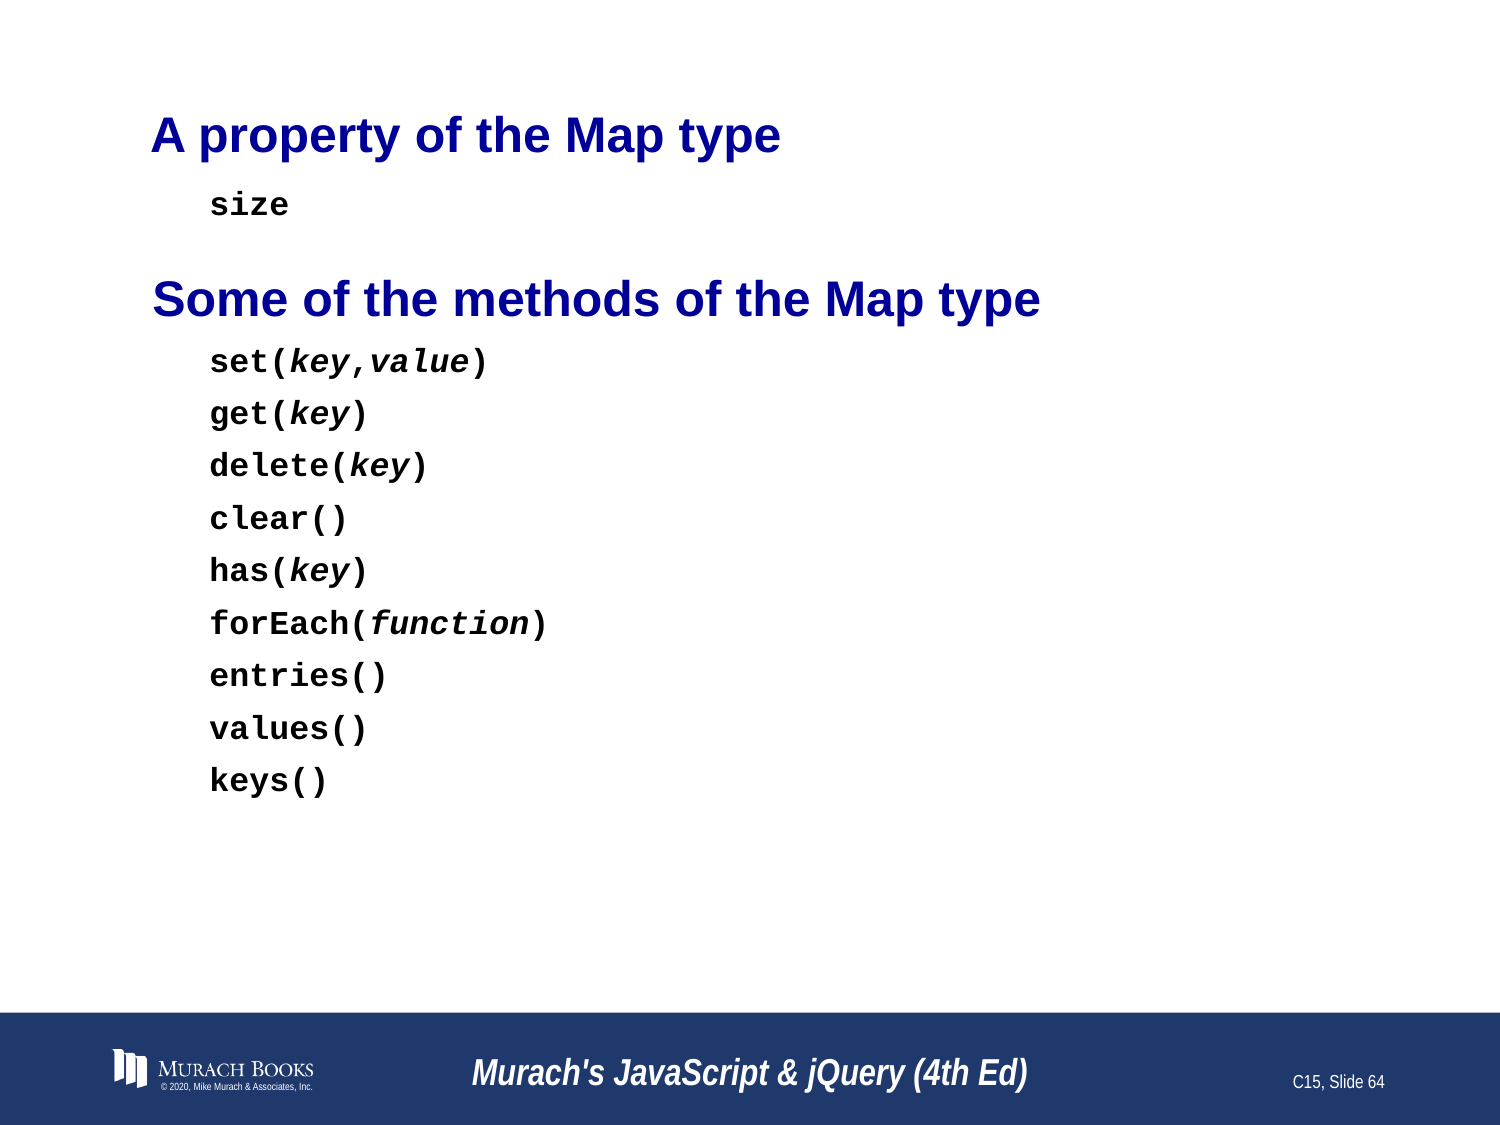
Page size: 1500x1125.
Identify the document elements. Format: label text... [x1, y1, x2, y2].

slide_number Murach's JavaScript & jQuery (4th Ed) [463, 1025, 1050, 1100]
list size Some of the methods of the Map type set(key,value) get(key) delete(key) clear() has(key) forEach(function) entries() values() keys() [137, 174, 1350, 975]
footer © 2020, Mike Murach & Associates, Inc. [12, 1025, 463, 1100]
title A property of the Map type [150, 102, 1350, 164]
slide_number C15, Slide 64 [1087, 1025, 1400, 1100]
